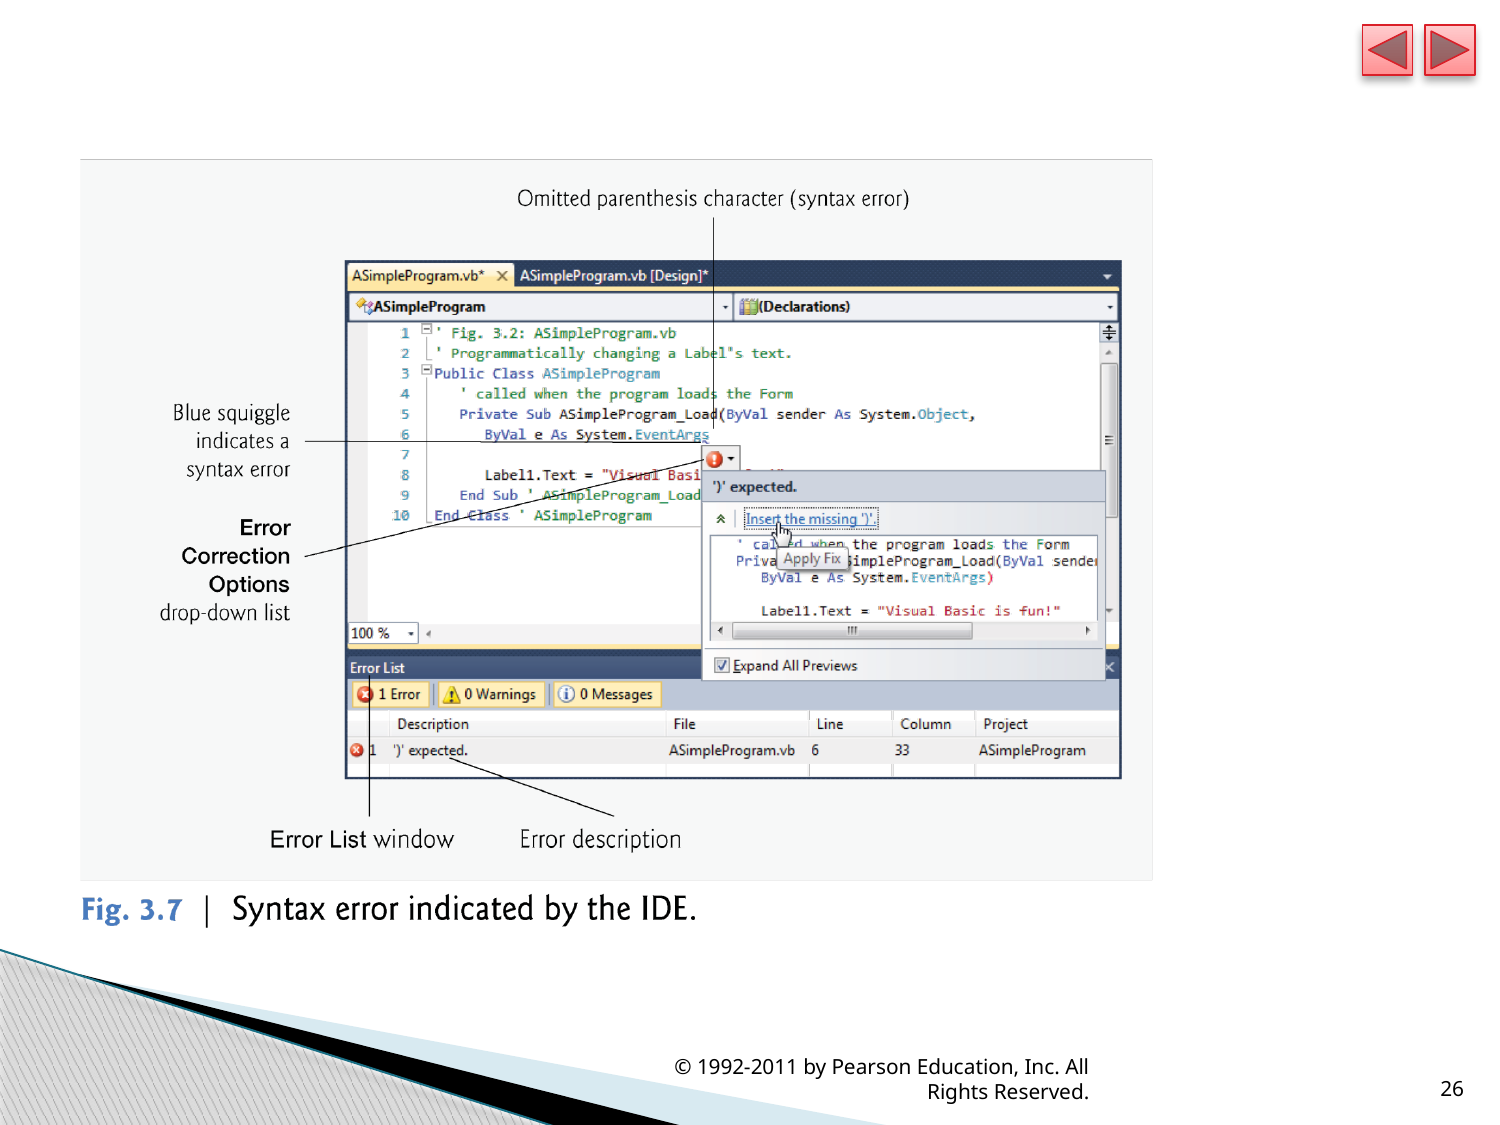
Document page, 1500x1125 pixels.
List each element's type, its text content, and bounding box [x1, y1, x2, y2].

footer © 1992-2011 by Pearson Education, Inc. All Rights Reserved. [650, 1051, 1105, 1112]
slide_number 26 [1418, 1051, 1479, 1112]
picture [0, 106, 1500, 1018]
